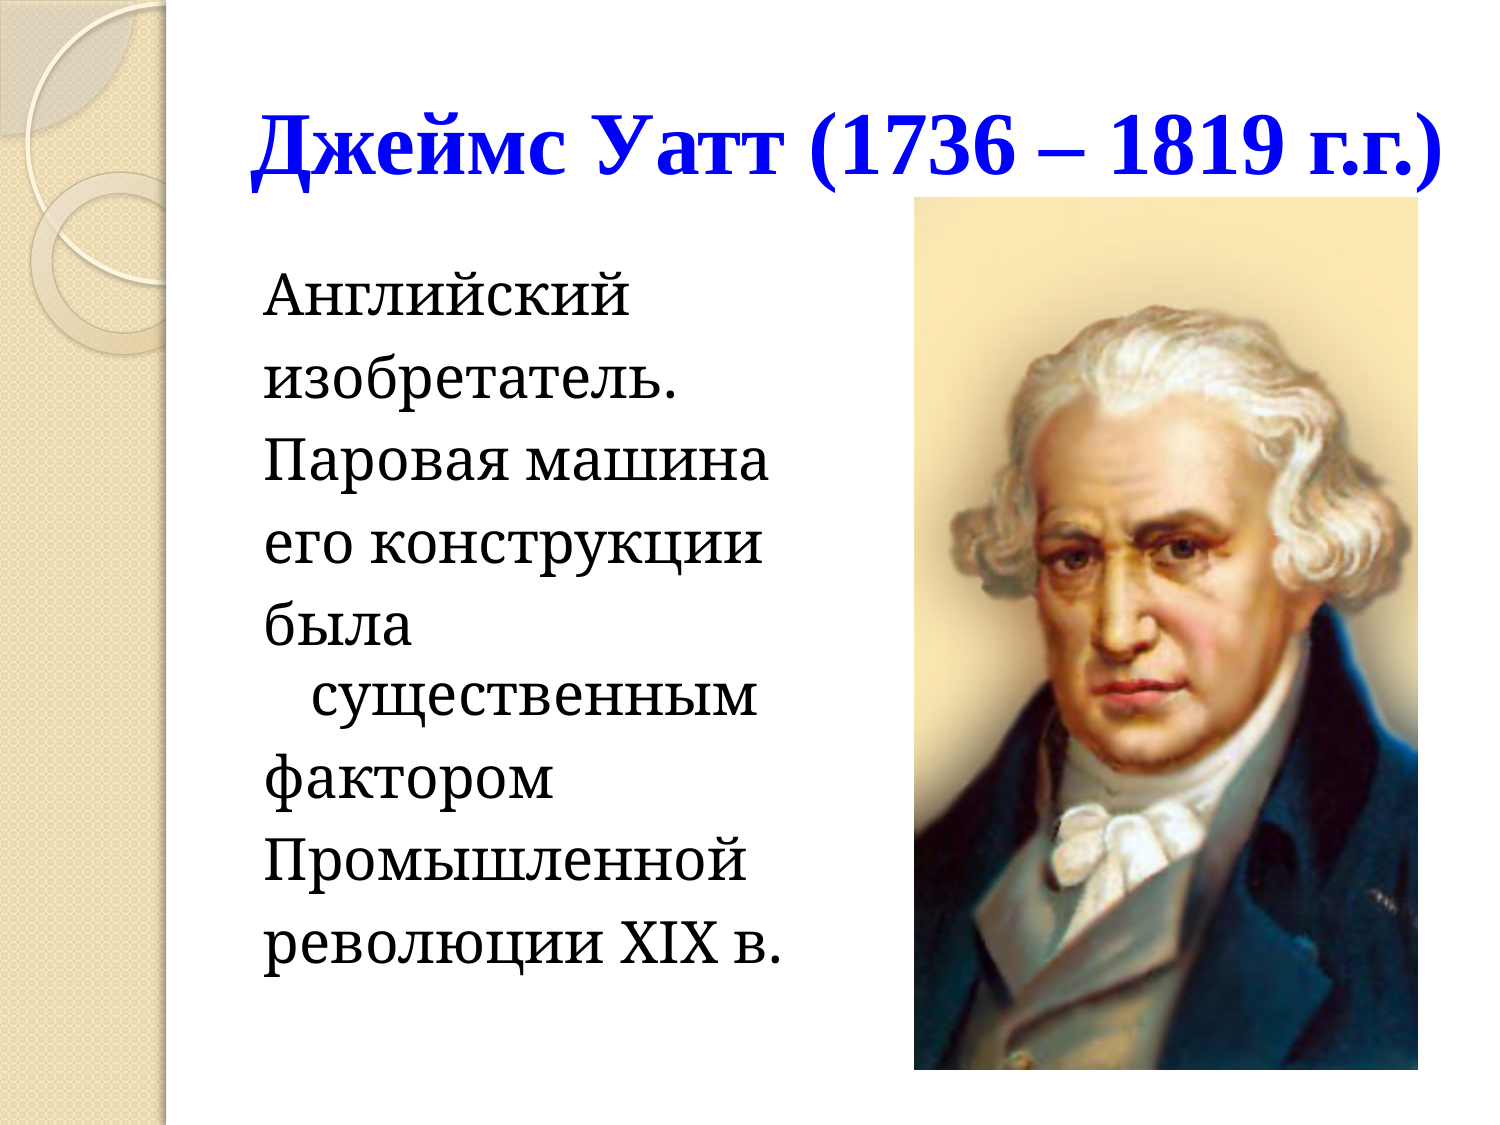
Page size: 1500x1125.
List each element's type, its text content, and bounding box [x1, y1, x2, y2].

title Джеймс Уатт (1736 – 1819 г.г.) [235, 45, 1466, 233]
list Английский изобретатель. Паровая машина его конструкции была существенным фактором Промышленной революции XIX в. [235, 249, 836, 1015]
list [913, 196, 1419, 1070]
